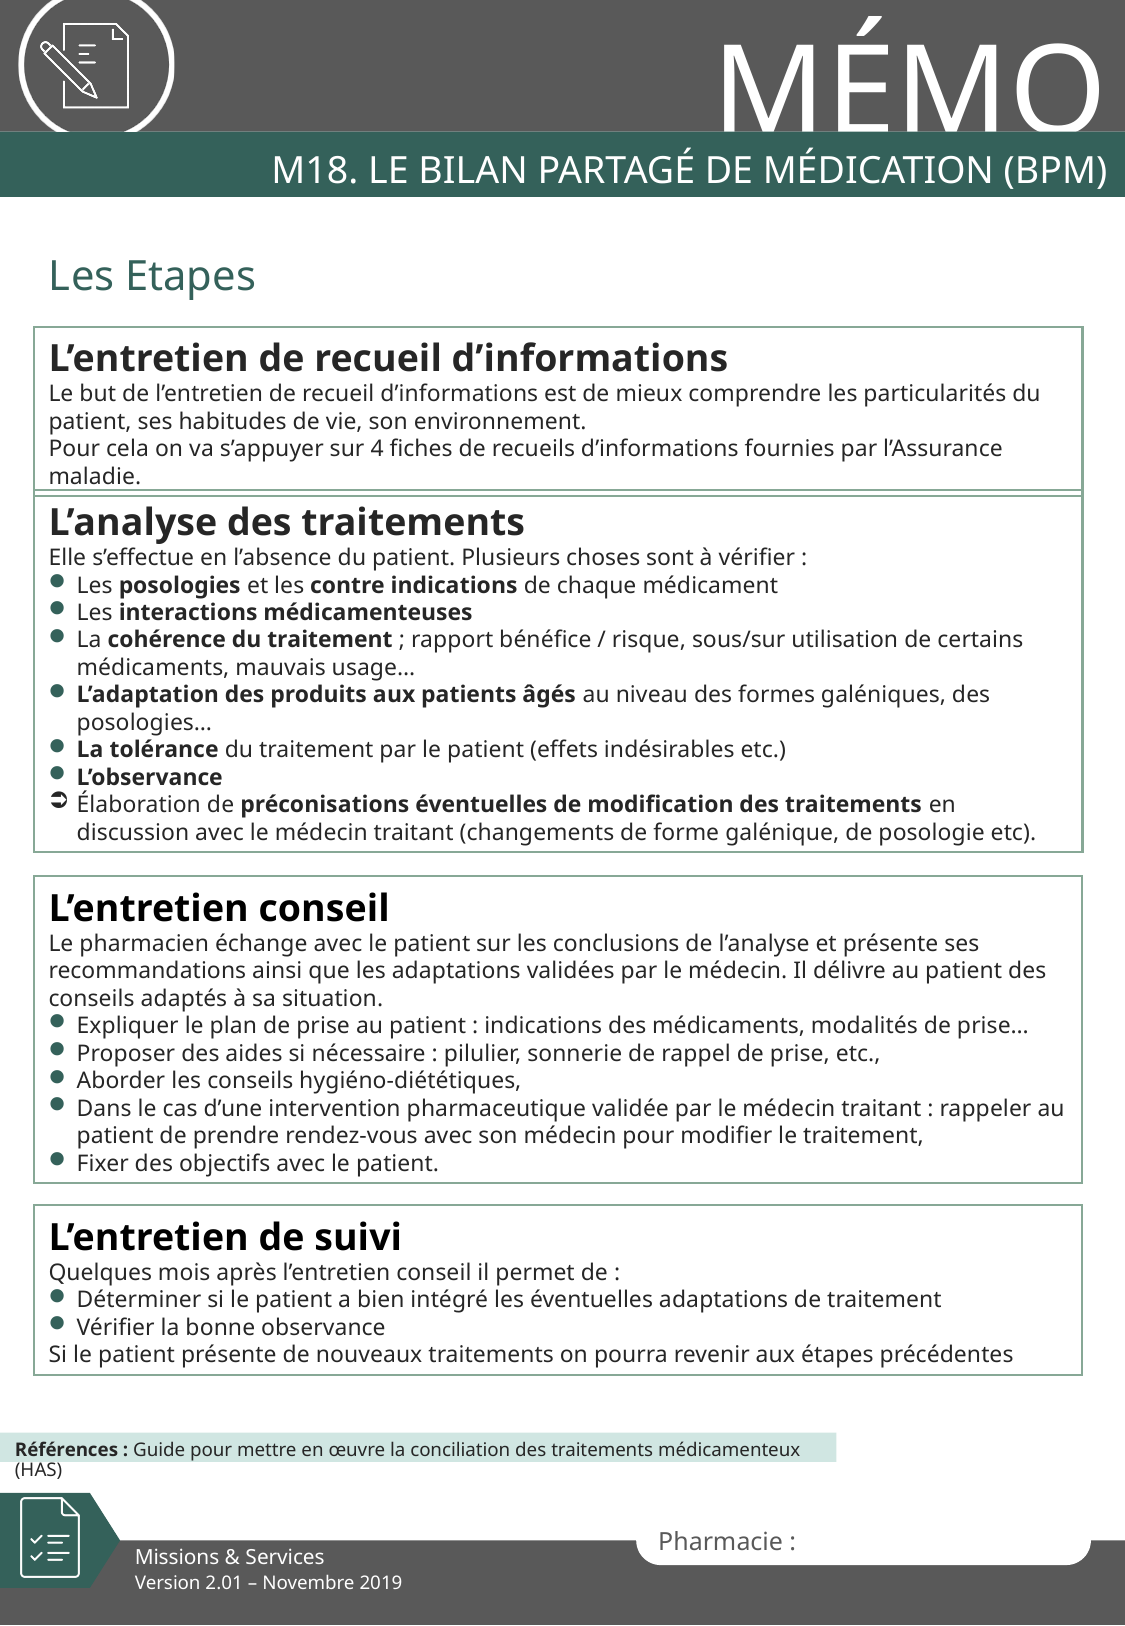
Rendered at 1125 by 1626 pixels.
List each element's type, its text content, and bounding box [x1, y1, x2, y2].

text_box L’entretien conseil Le pharmacien échange avec le patient sur les conclusions de l’analyse et présente ses recommandations ainsi que les adaptations validées par le médecin. Il délivre au patient des conseils adaptés à sa situation. Expliquer le plan de prise au patient : indications des médicaments, modalités de prise… Proposer des aides si nécessaire : pilulier, sonnerie de rappel de prise, etc., Aborder les conseils hygiéno-diététiques, Dans le cas d’une intervention pharmaceutique validée par le médecin traitant : rappeler au patient de prendre rendez-vous avec son médecin pour modifier le traitement, Fixer des objectifs avec le patient. [33, 875, 1083, 1184]
text_box L’entretien de recueil d’informations Le but de l’entretien de recueil d’informations est de mieux comprendre les particularités du patient, ses habitudes de vie, son environnement. Pour cela on va s’appuyer sur 4 fiches de recueils d’informations fournies par l’Assurance maladie. [33, 326, 1084, 489]
picture [20, 1497, 80, 1578]
text_box Les Etapes [33, 241, 1013, 307]
text_box L’entretien de suivi Quelques mois après l’entretien conseil il permet de : Déterminer si le patient a bien intégré les éventuelles adaptations de traitement Vérifier la bonne observance Si le patient présente de nouveaux traitements on pourra revenir aux étapes précédentes [33, 1204, 1083, 1376]
text_box L’analyse des traitements Elle s’effectue en l’absence du patient. Plusieurs choses sont à vérifier : Les posologies et les contre indications de chaque médicament Les interactions médicamenteuses La cohérence du traitement ; rapport bénéfice / risque, sous/sur utilisation de certains médicaments, mauvais usage… L’adaptation des produits aux patients âgés au niveau des formes galéniques, des posologies… La tolérance du traitement par le patient (effets indésirables etc.) L’observance Élaboration de préconisations éventuelles de modification des traitements en discussion avec le médecin traitant (changements de forme galénique, de posologie etc). [33, 489, 1084, 853]
text_box Références : Guide pour mettre en œuvre la conciliation des traitements médicamenteux (HAS) [0, 1432, 837, 1462]
picture [18, 0, 175, 132]
title M18. le Bilan Partagé de Médication (BPM) [33, 142, 1123, 199]
